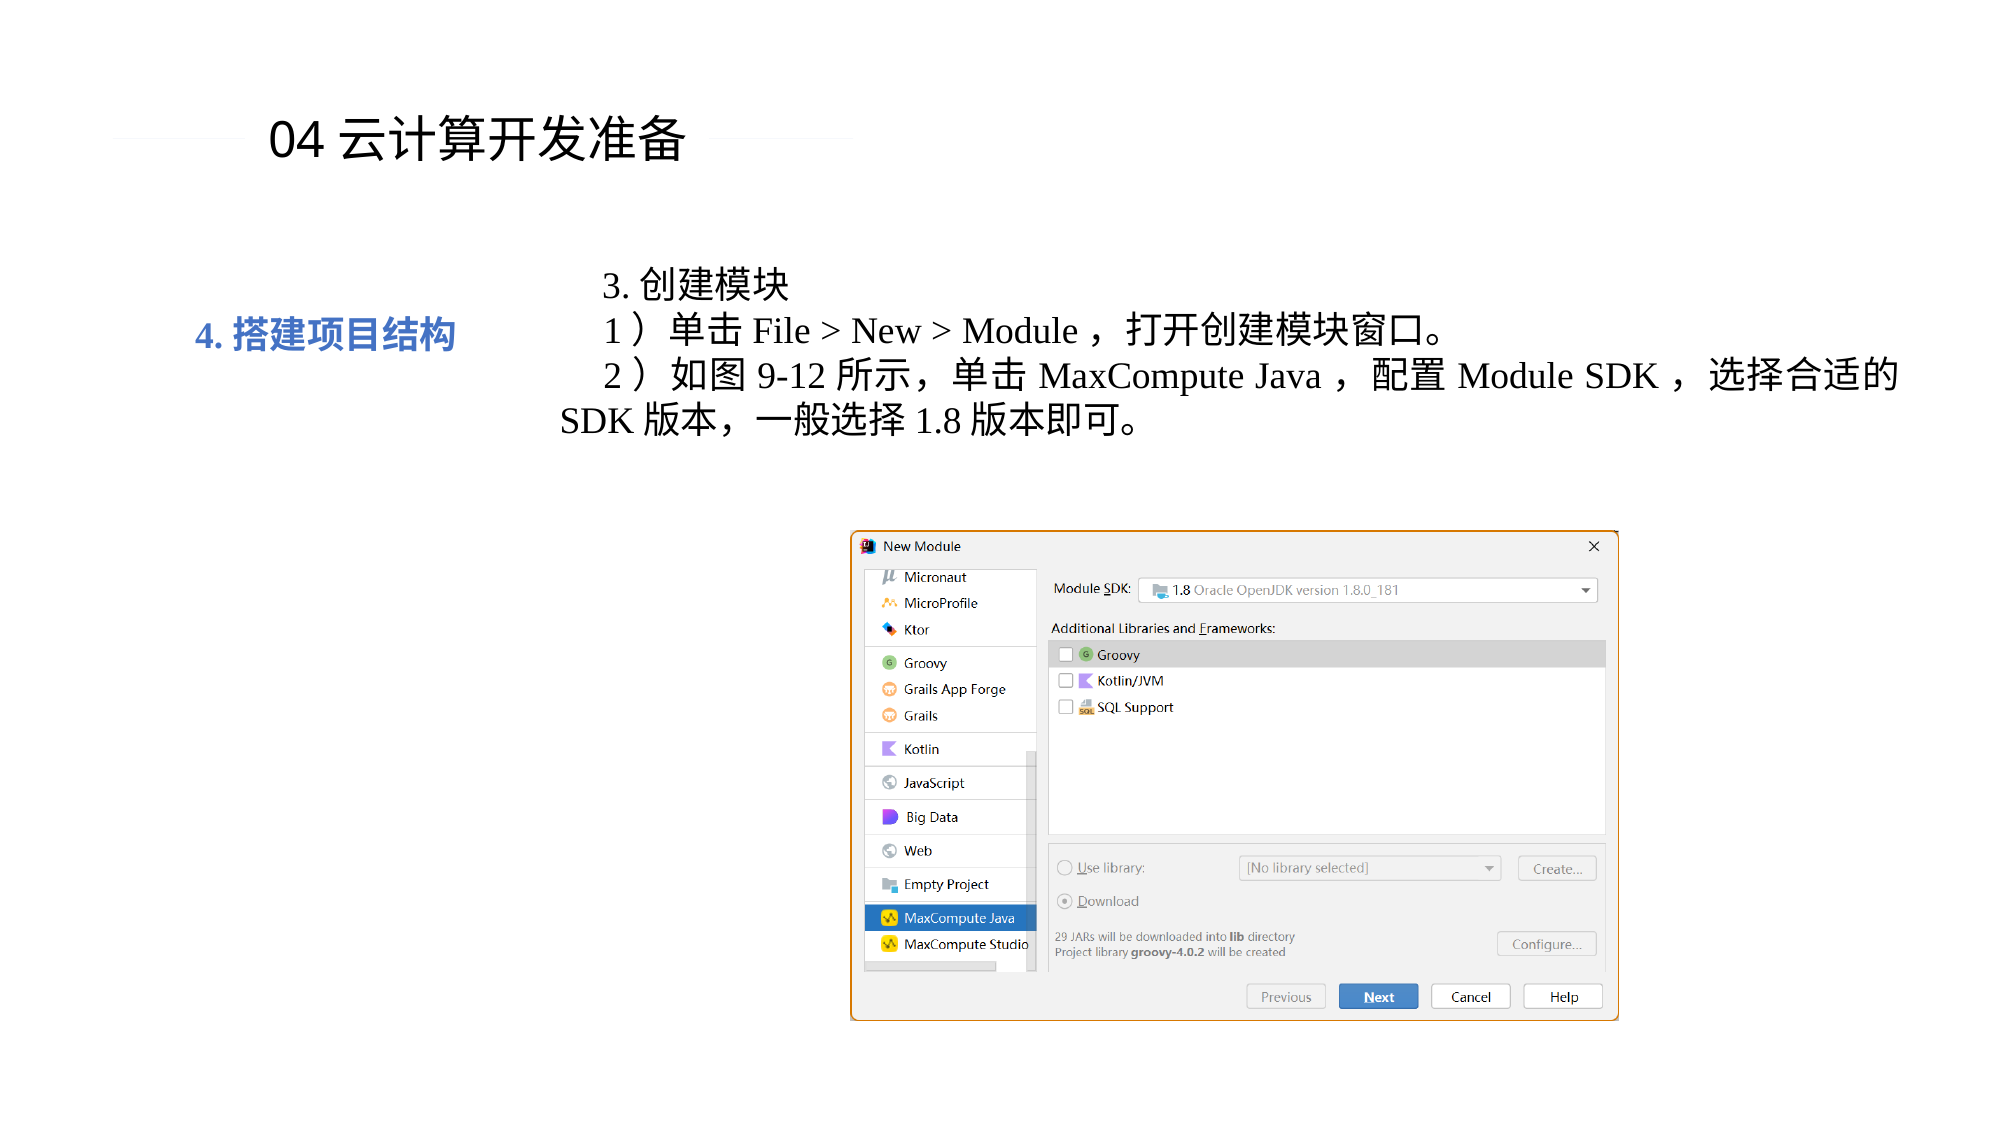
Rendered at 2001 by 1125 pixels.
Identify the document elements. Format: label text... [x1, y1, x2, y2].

text_box 3.创建模块 1）单击File > New > Module，打开创建模块窗口。 2）如图9-12所示，单击MaxCompute Java，配置Module SDK，选择合适的SDK版本，一般选择1.8版本即可。 [544, 265, 1924, 449]
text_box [112, 100, 854, 176]
picture [850, 529, 1619, 1021]
text_box 4.搭建项目结构 [136, 303, 544, 364]
